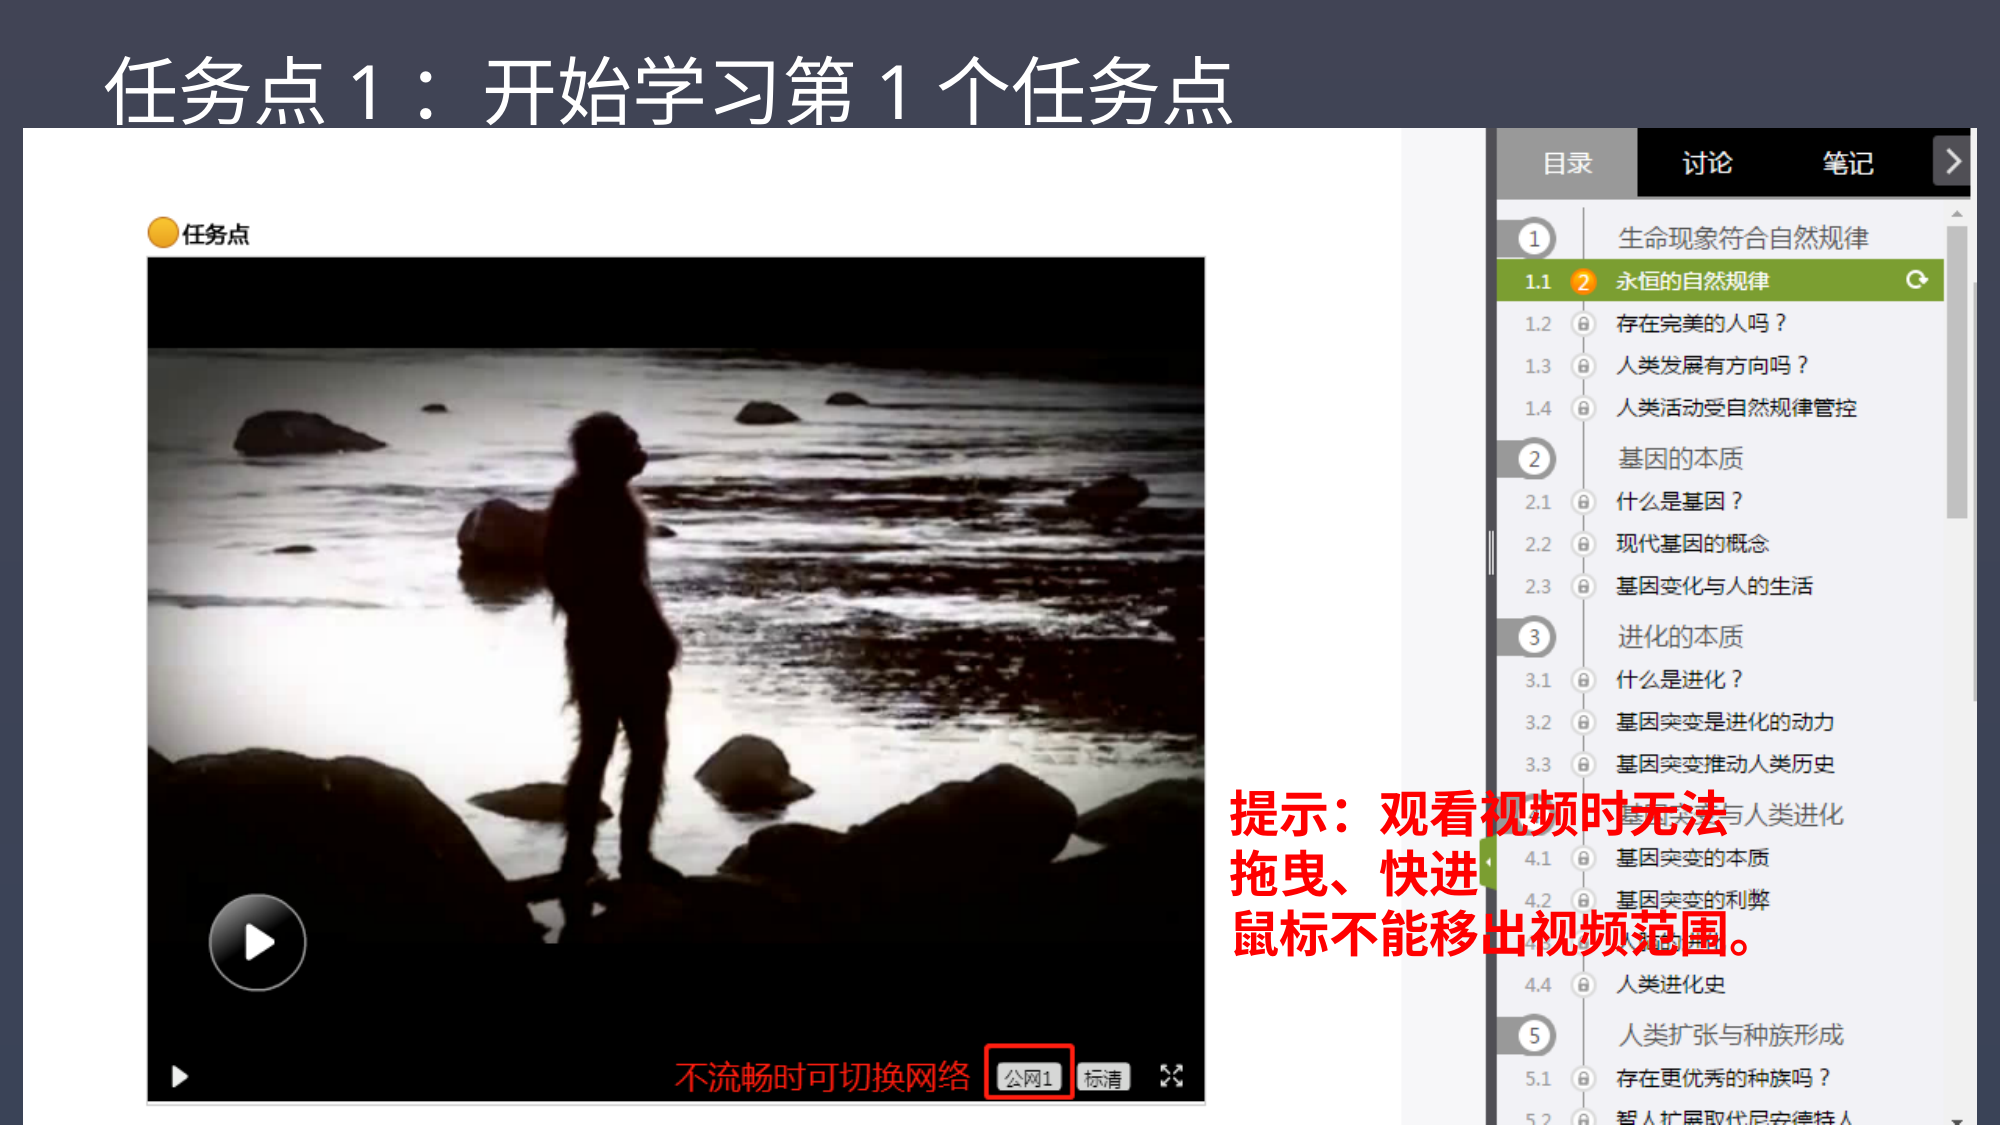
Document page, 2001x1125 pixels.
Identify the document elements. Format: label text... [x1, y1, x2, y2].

picture [23, 128, 1977, 1125]
text_box 任务点1：开始学习第1个任务点 [88, 10, 1621, 128]
